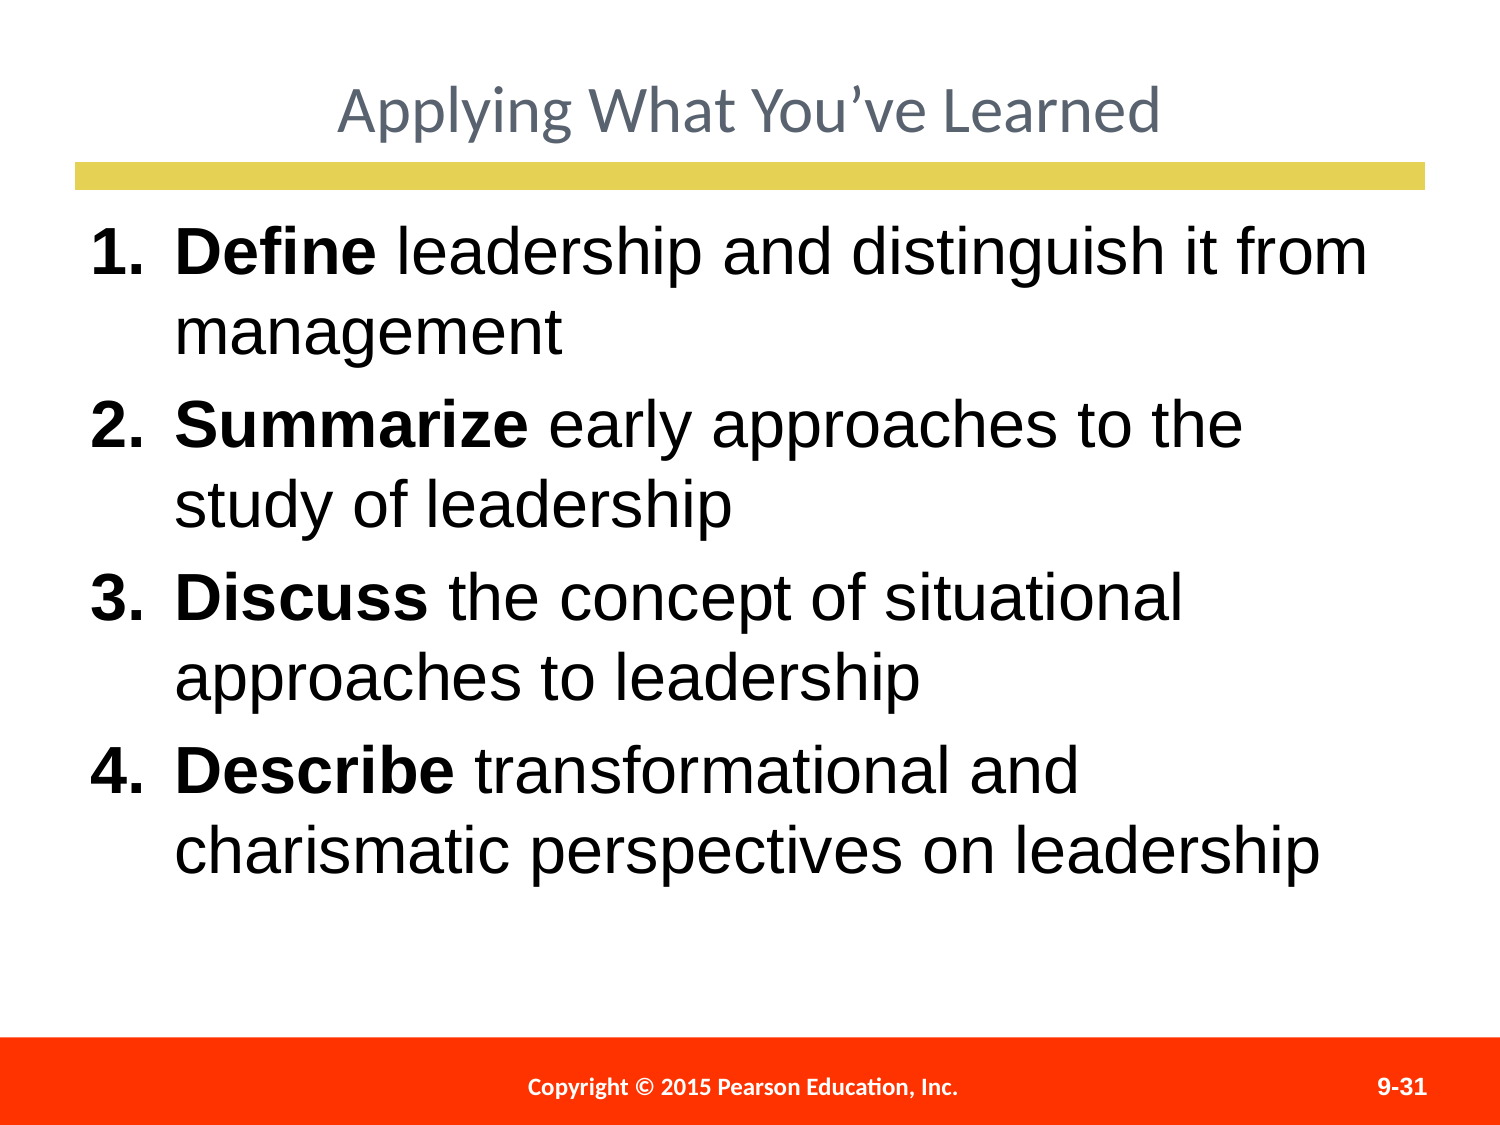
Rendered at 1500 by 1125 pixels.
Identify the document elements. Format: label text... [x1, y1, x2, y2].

title Applying What You’ve Learned [74, 12, 1426, 199]
list Define leadership and distinguish it from management Summarize early approaches to the study of leadership Discuss the concept of situational approaches to leadership Describe transformational and charismatic perspectives on leadership [74, 199, 1426, 1006]
